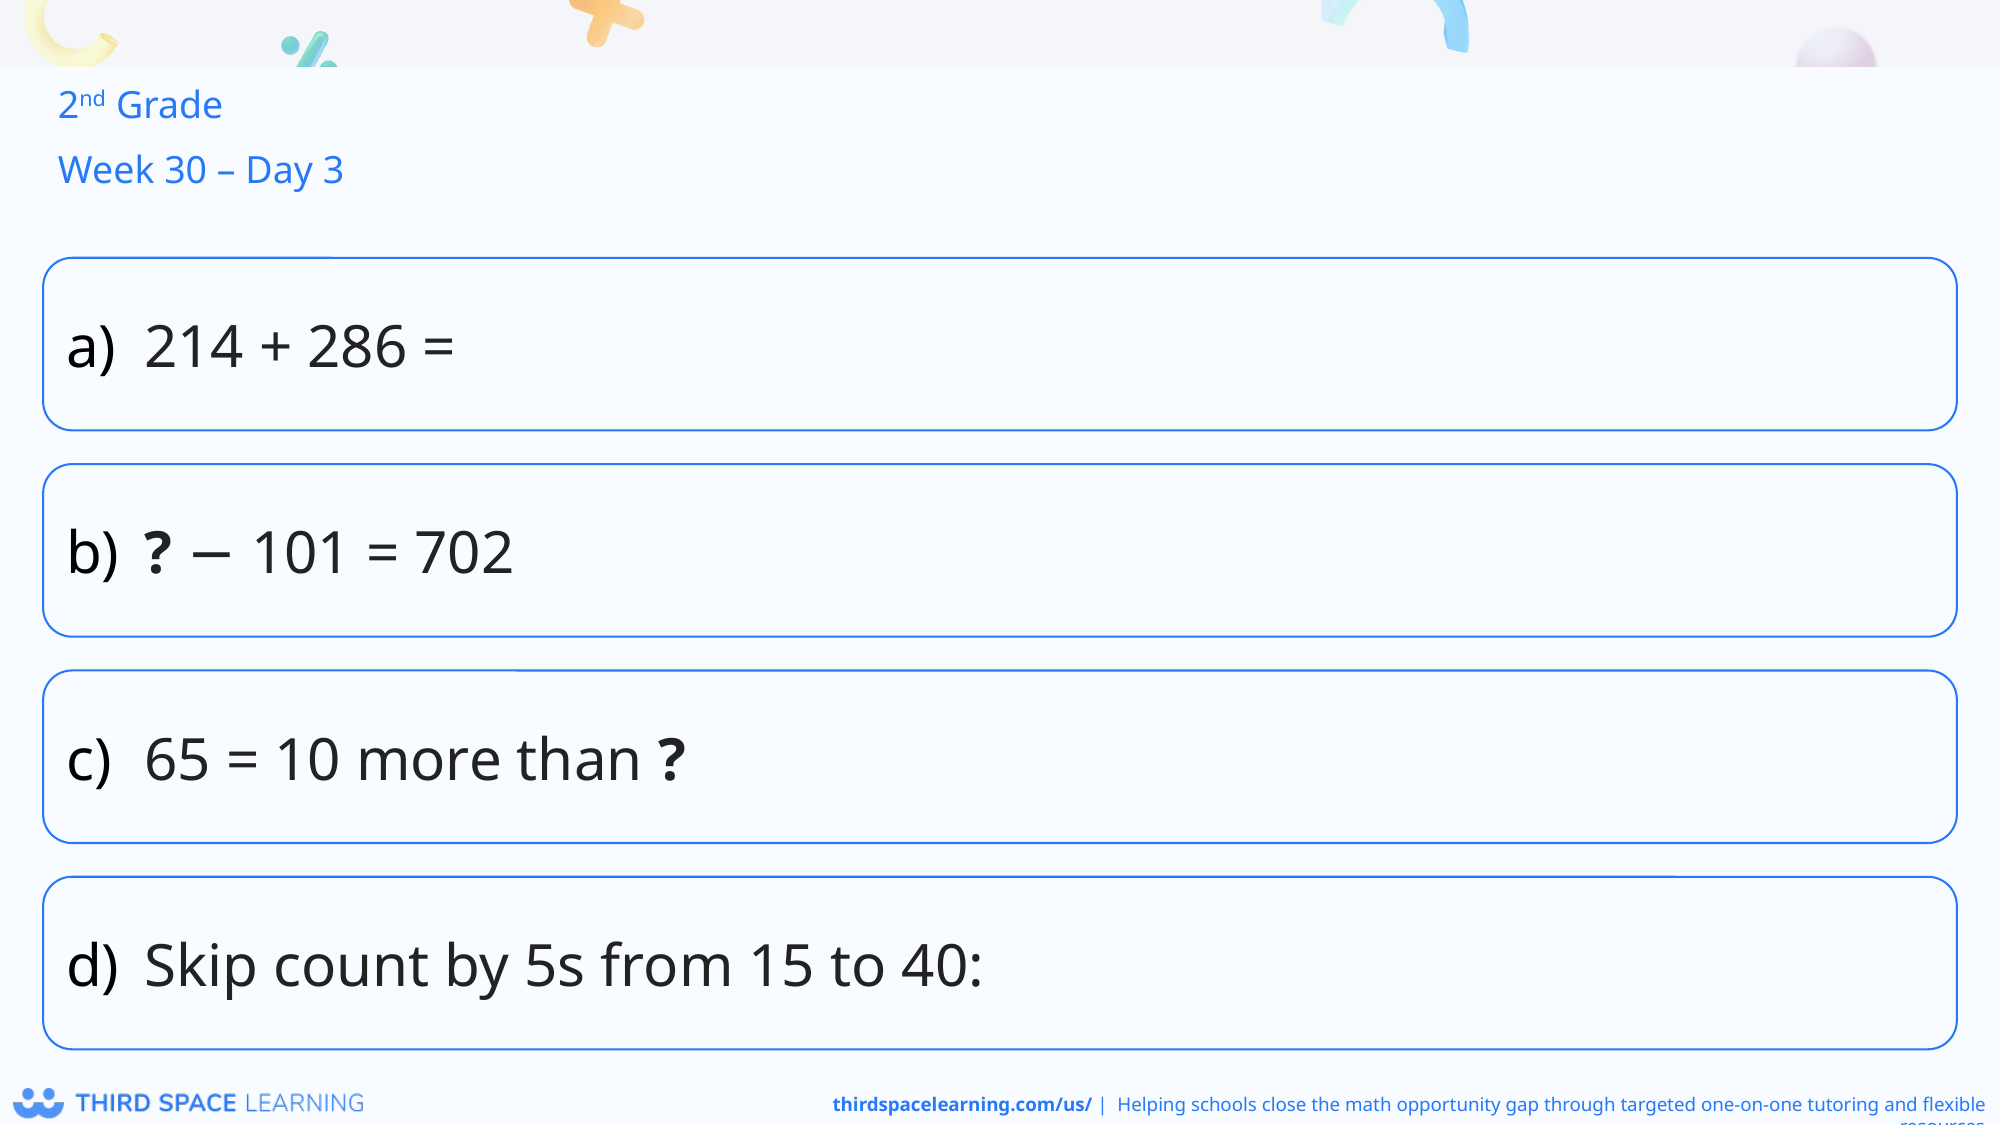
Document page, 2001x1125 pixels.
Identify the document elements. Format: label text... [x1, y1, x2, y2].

list 65 = 10 more than ? [129, 684, 1939, 829]
picture [0, 0, 2000, 67]
list Skip count by 5s from 15 to 40: [129, 891, 1939, 1035]
list 214 + 286 = [129, 272, 1939, 416]
picture [13, 1088, 365, 1119]
list ? − 101 = 702 [129, 478, 1939, 623]
text_box 2nd Grade Week 30 – Day 3 [43, 73, 509, 212]
